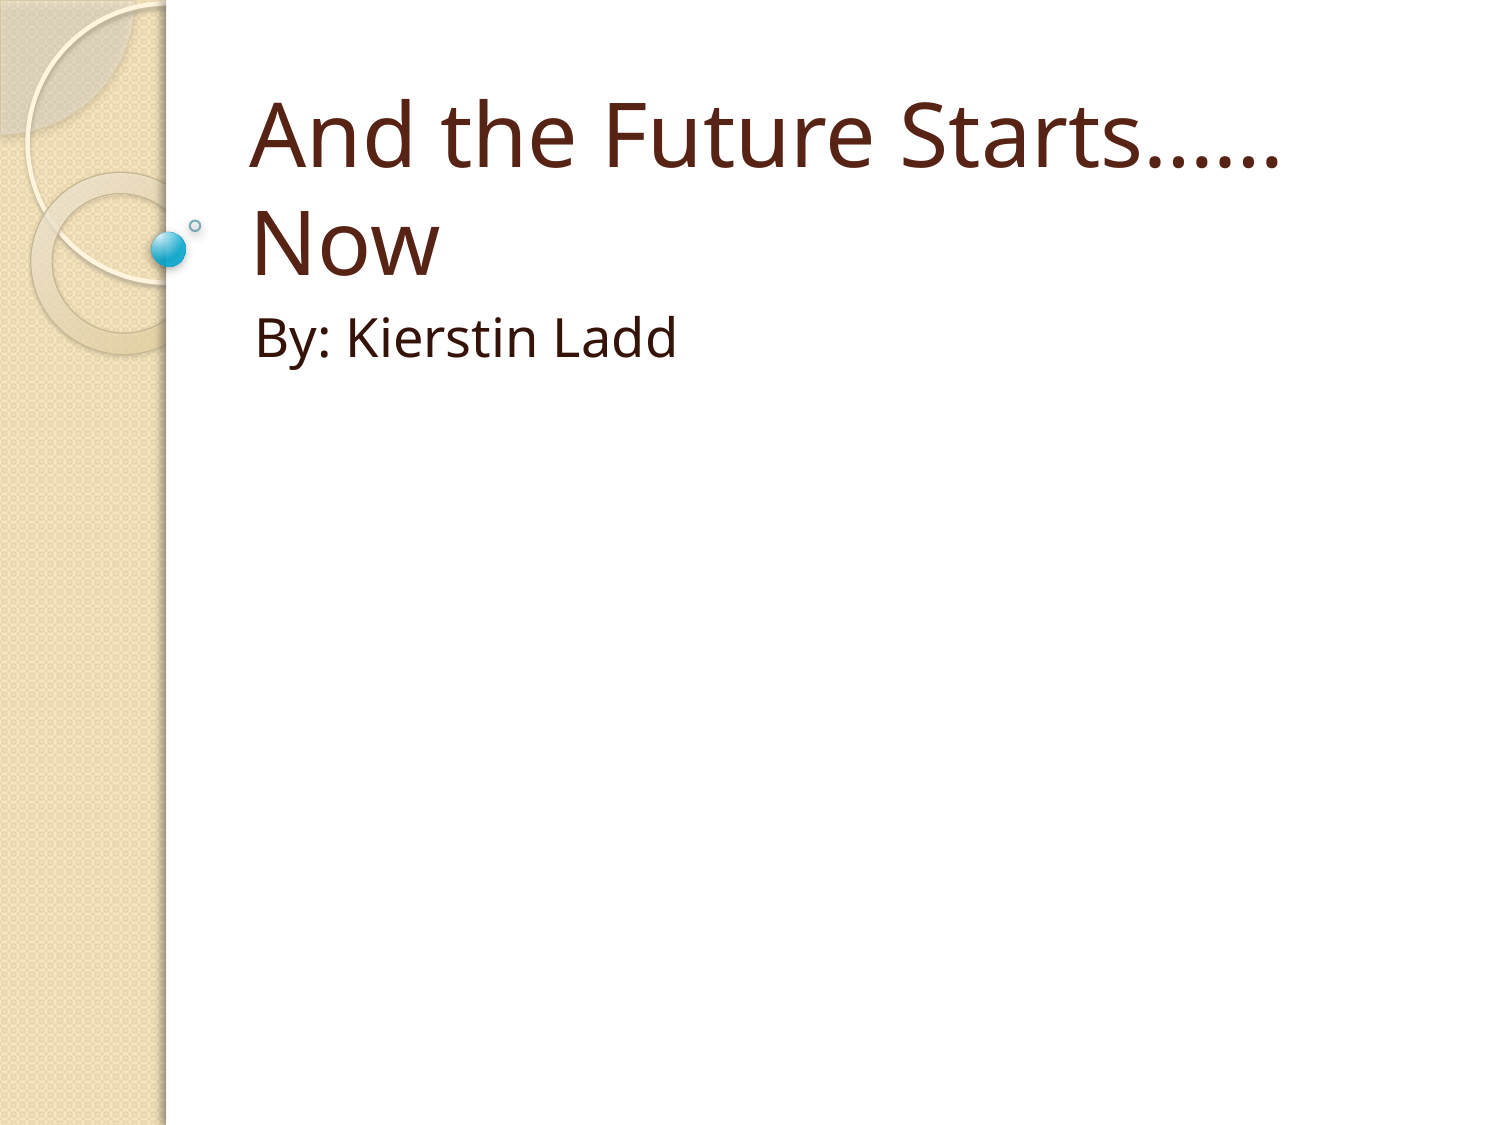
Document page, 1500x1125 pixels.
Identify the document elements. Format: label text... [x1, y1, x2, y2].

title And the Future Starts…… Now [234, 59, 1450, 301]
subtitle By: Kierstin Ladd [234, 303, 1450, 591]
